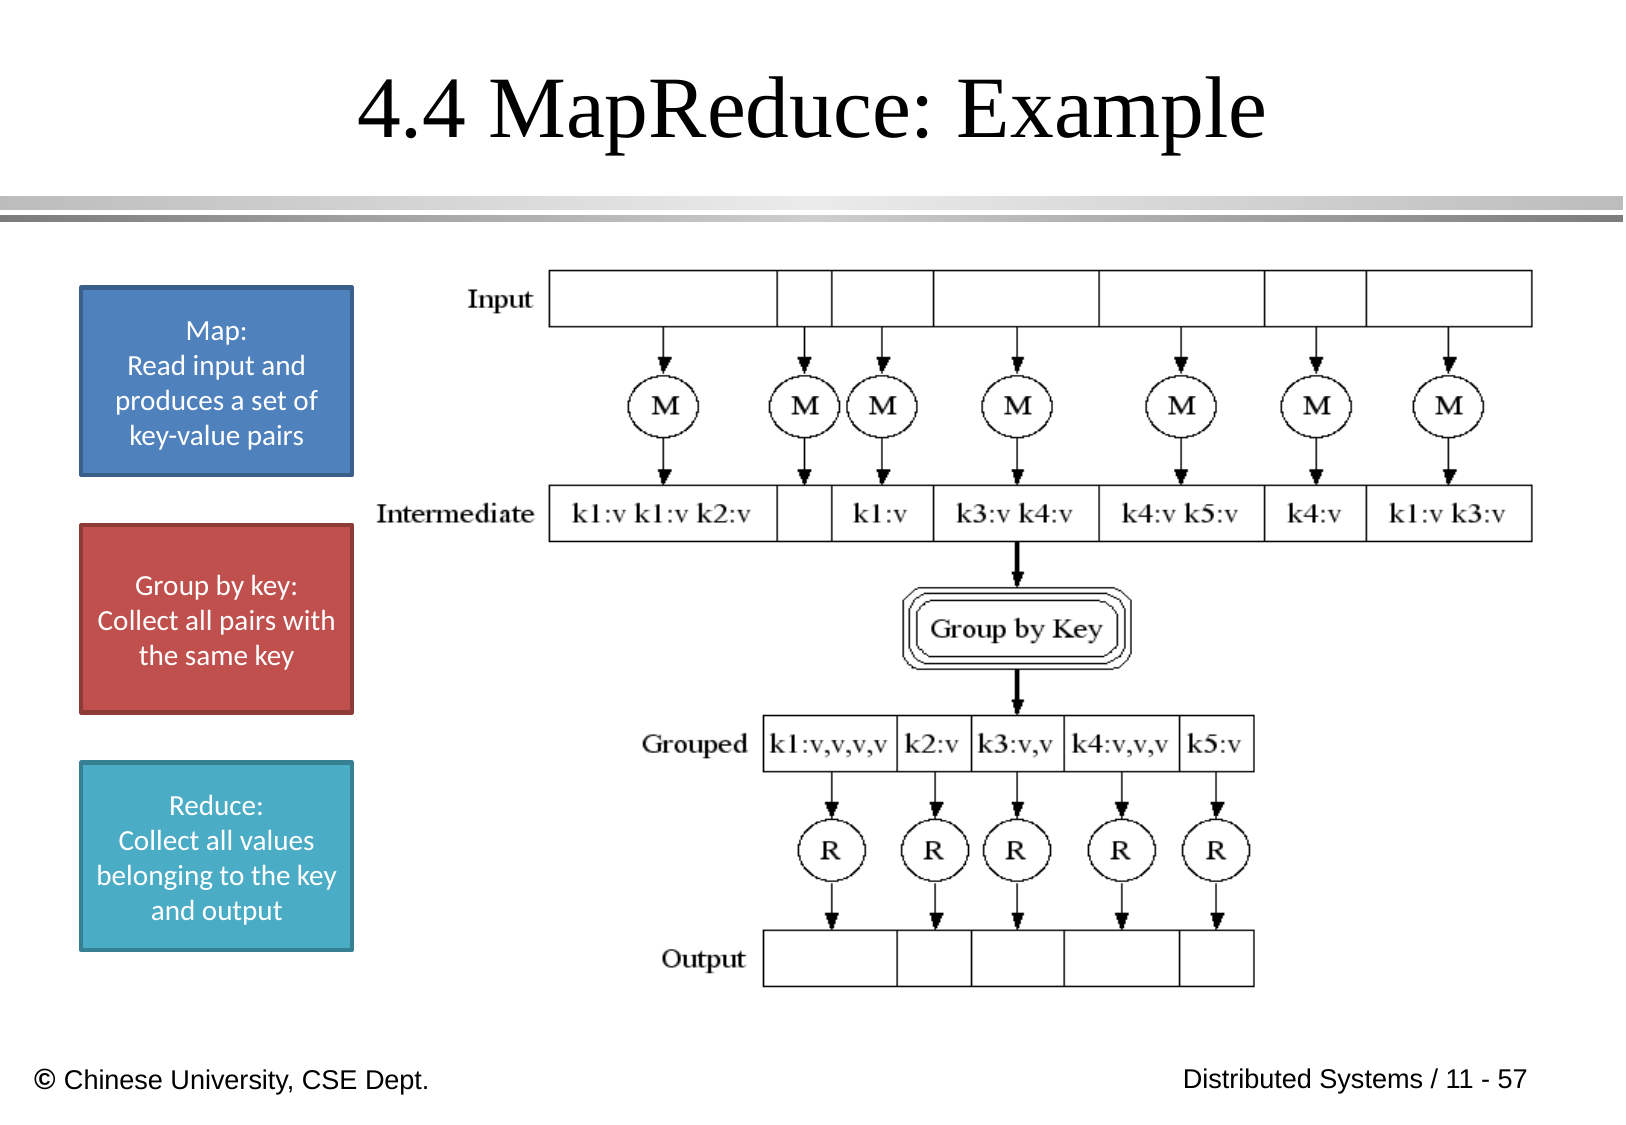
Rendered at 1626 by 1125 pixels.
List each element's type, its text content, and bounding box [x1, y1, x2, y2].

text_box Map: Read input and produces a set of key-value pairs [81, 287, 348, 475]
text_box Reduce: Collect all values belonging to the key and output [81, 762, 348, 950]
text_box Group by key: Collect all pairs with the same key [81, 525, 348, 713]
title 4.4 MapReduce: Example [50, 62, 1575, 163]
picture [353, 249, 1542, 1007]
